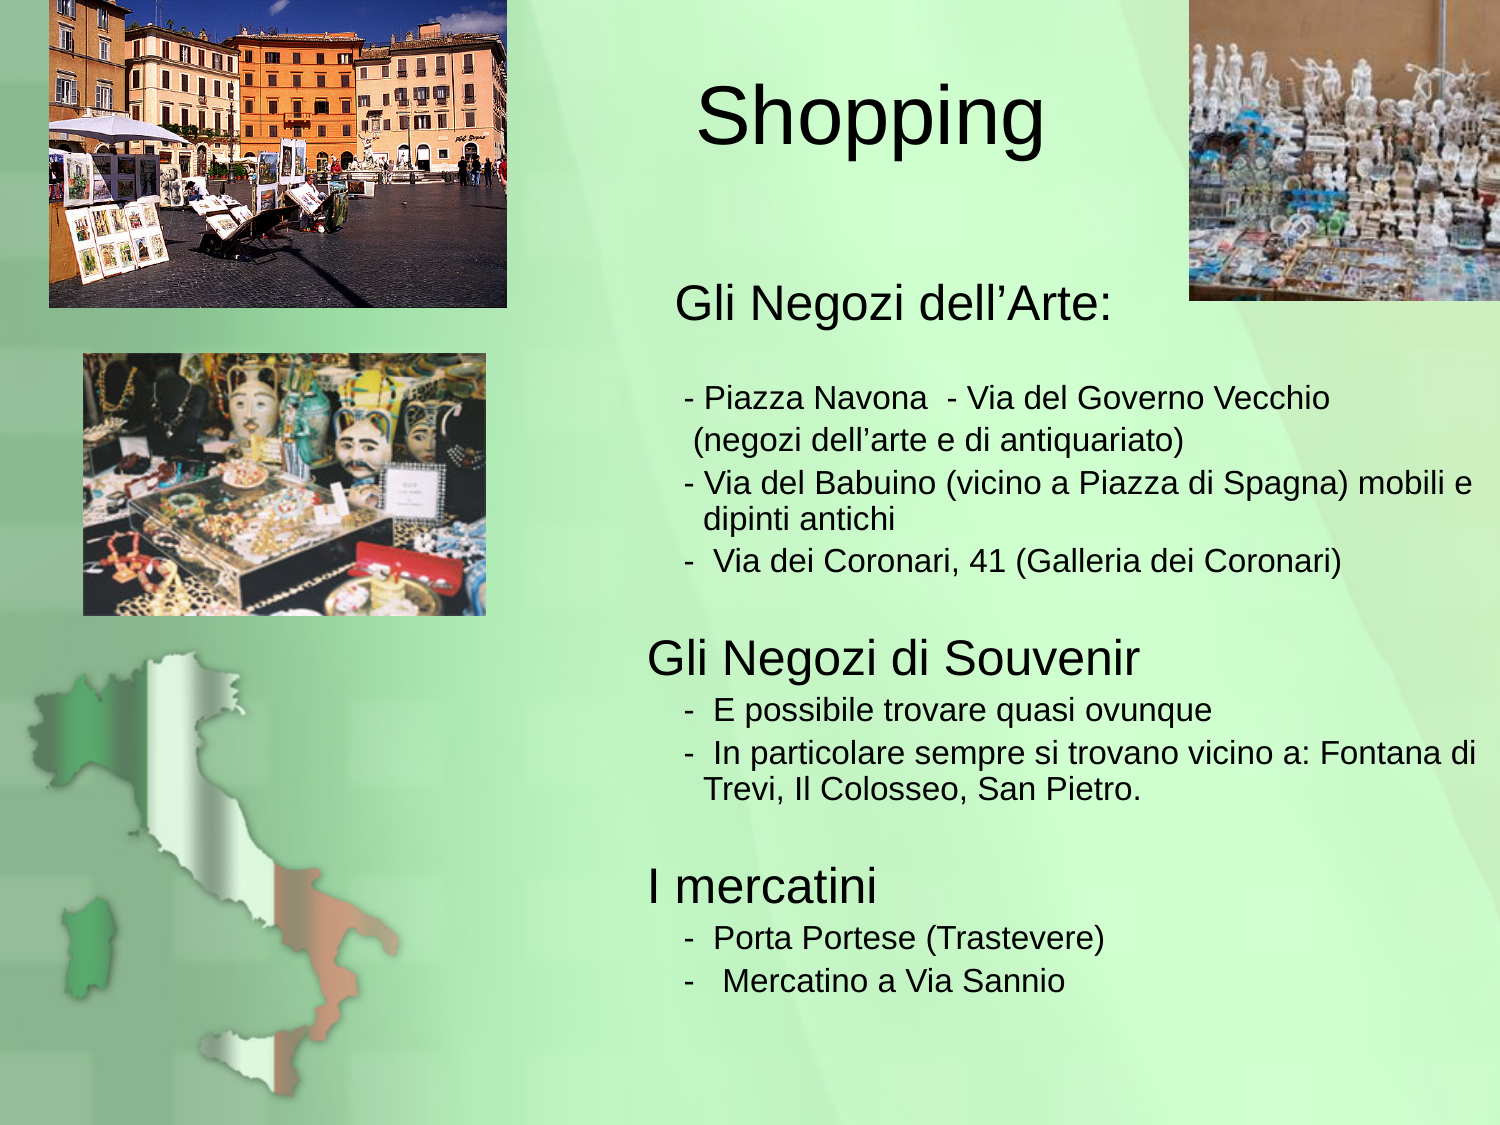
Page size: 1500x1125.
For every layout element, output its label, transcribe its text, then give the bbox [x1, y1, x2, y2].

list Gli Negozi dell’Arte: - Piazza Navona - Via del Governo Vecchio (negozi dell’arte e di antiquariato) - Via del Babuino (vicino a Piazza di Spagna) mobili e dipinti antichi - Via dei Coronari, 41 (Galleria dei Coronari) Gli Negozi di Souvenir - E possibile trovare quasi ovunque - In particolare sempre si trovano vicino a: Fontana di Trevi, Il Colosseo, San Pietro. I mercatini - Porta Portese (Trastevere) - Mercatino a Via Sannio [631, 269, 1500, 1094]
title Shopping [680, 44, 1183, 170]
picture [0, 0, 1500, 1125]
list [1189, 0, 1500, 301]
